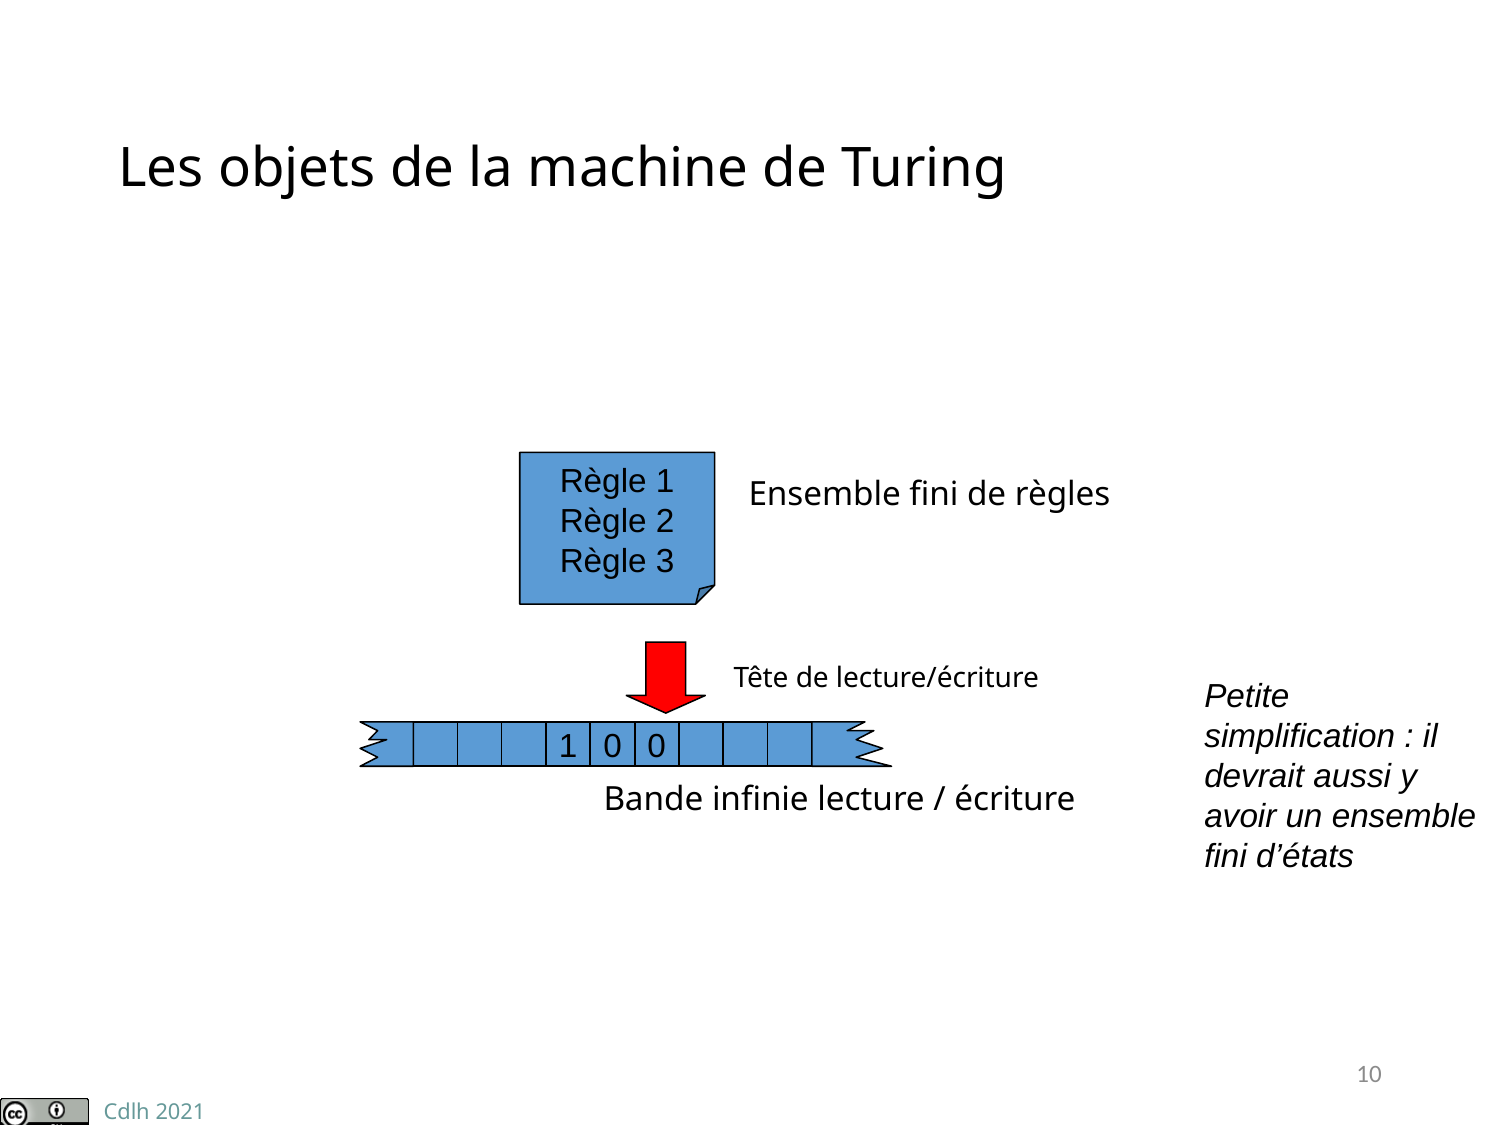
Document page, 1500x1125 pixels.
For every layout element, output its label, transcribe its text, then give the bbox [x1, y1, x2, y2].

slide_number 10 [1059, 1042, 1397, 1103]
text_box Petite simplification : il devrait aussi y avoir un ensemble fini d’états [1189, 667, 1500, 882]
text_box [519, 452, 1128, 605]
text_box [360, 721, 1110, 825]
title Les objets de la machine de Turing [103, 59, 1397, 278]
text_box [625, 642, 1067, 714]
picture [0, 1098, 89, 1125]
